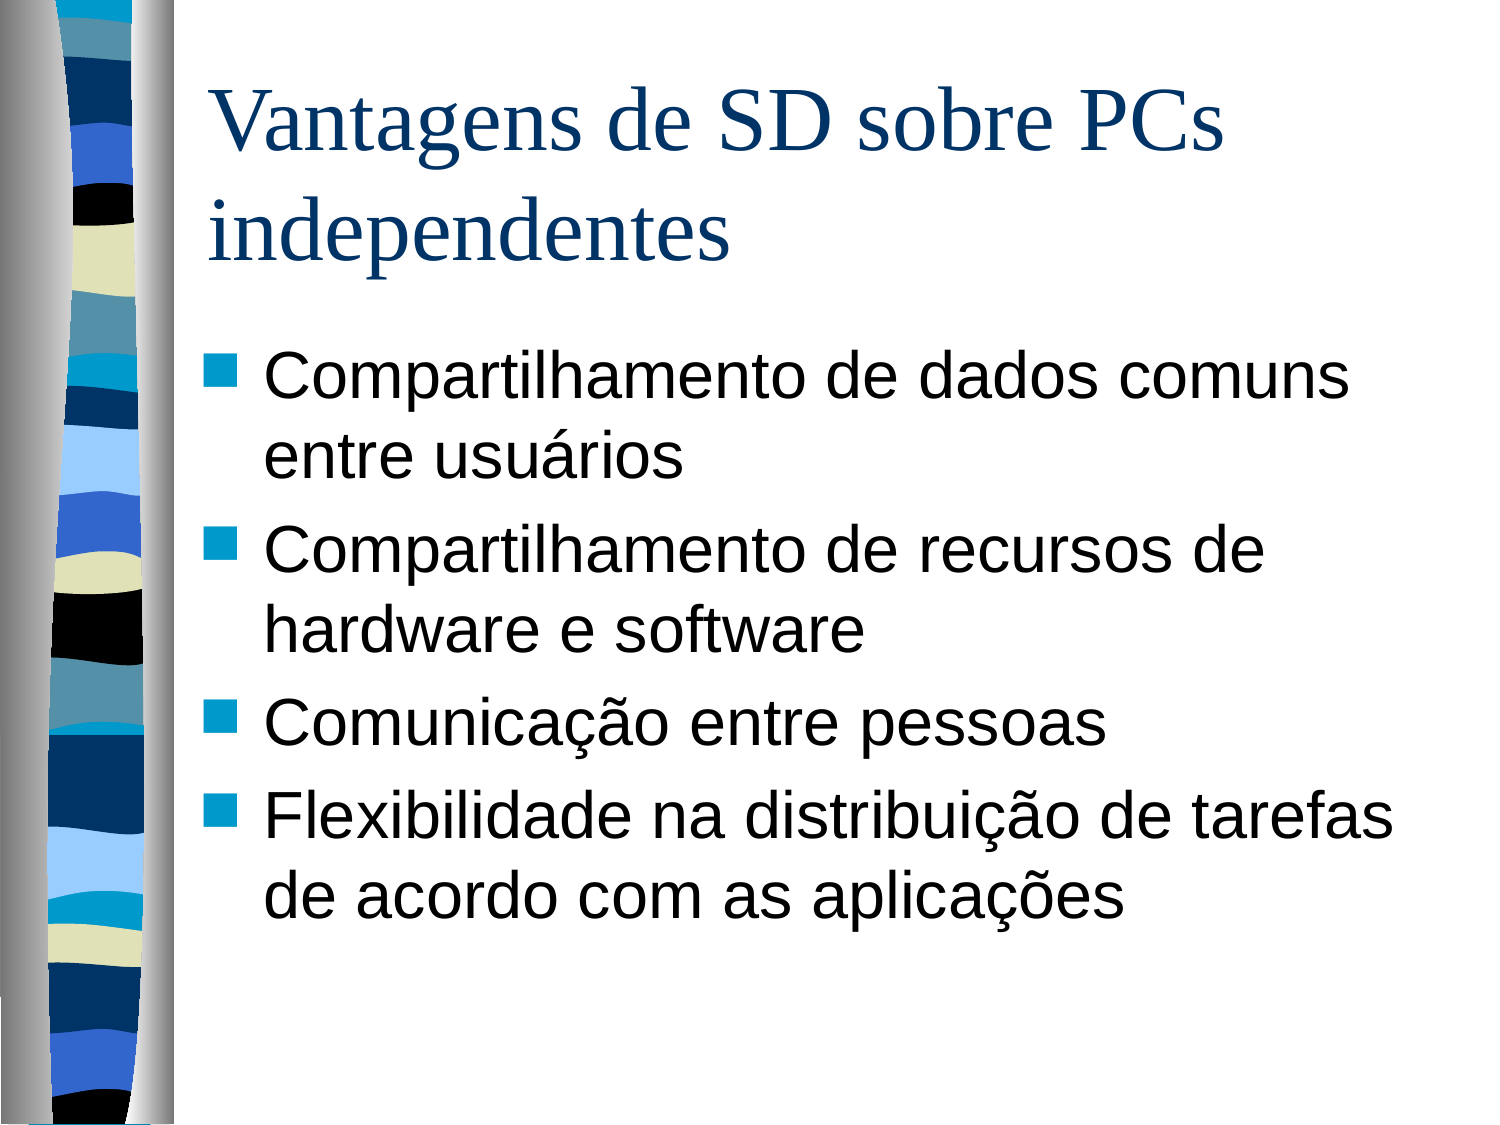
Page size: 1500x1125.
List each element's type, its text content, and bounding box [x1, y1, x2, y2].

title Vantagens de SD sobre PCs independentes [192, 75, 1468, 263]
list Compartilhamento de dados comuns entre usuários Compartilhamento de recursos de hardware e software Comunicação entre pessoas Flexibilidade na distribuição de tarefas de acordo com as aplicações [192, 324, 1468, 1000]
